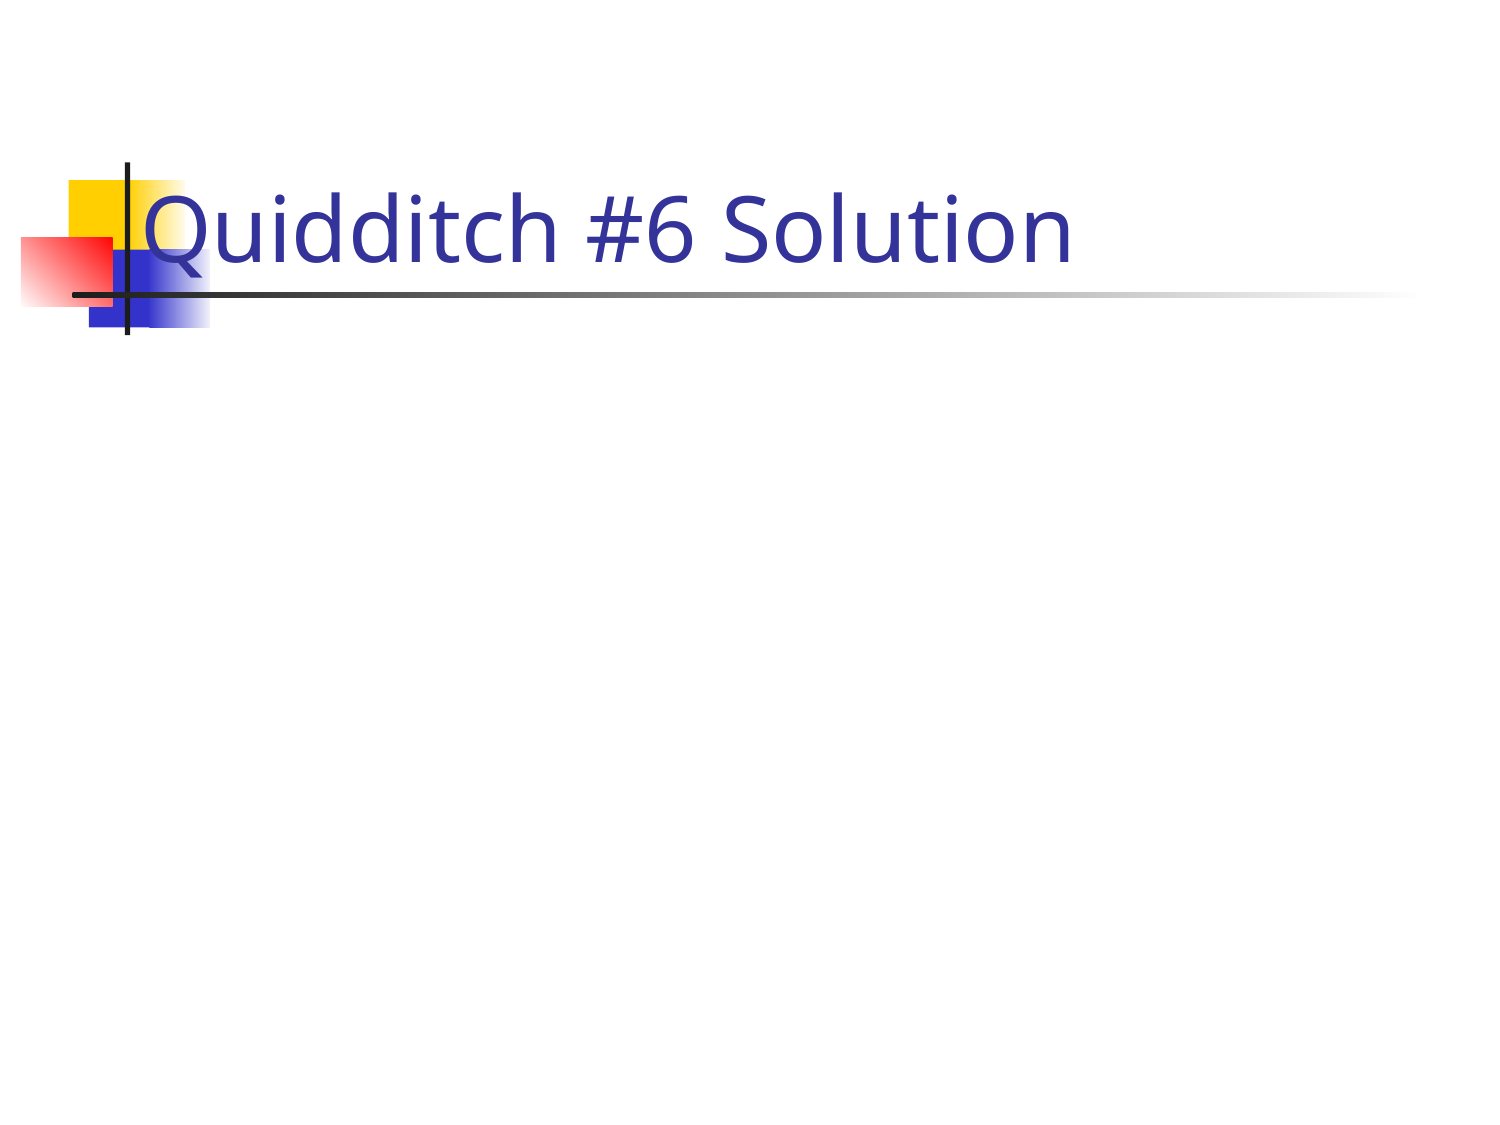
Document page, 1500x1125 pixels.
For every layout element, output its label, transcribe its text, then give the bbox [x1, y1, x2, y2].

title Quidditch #6 Solution [125, 101, 1500, 289]
